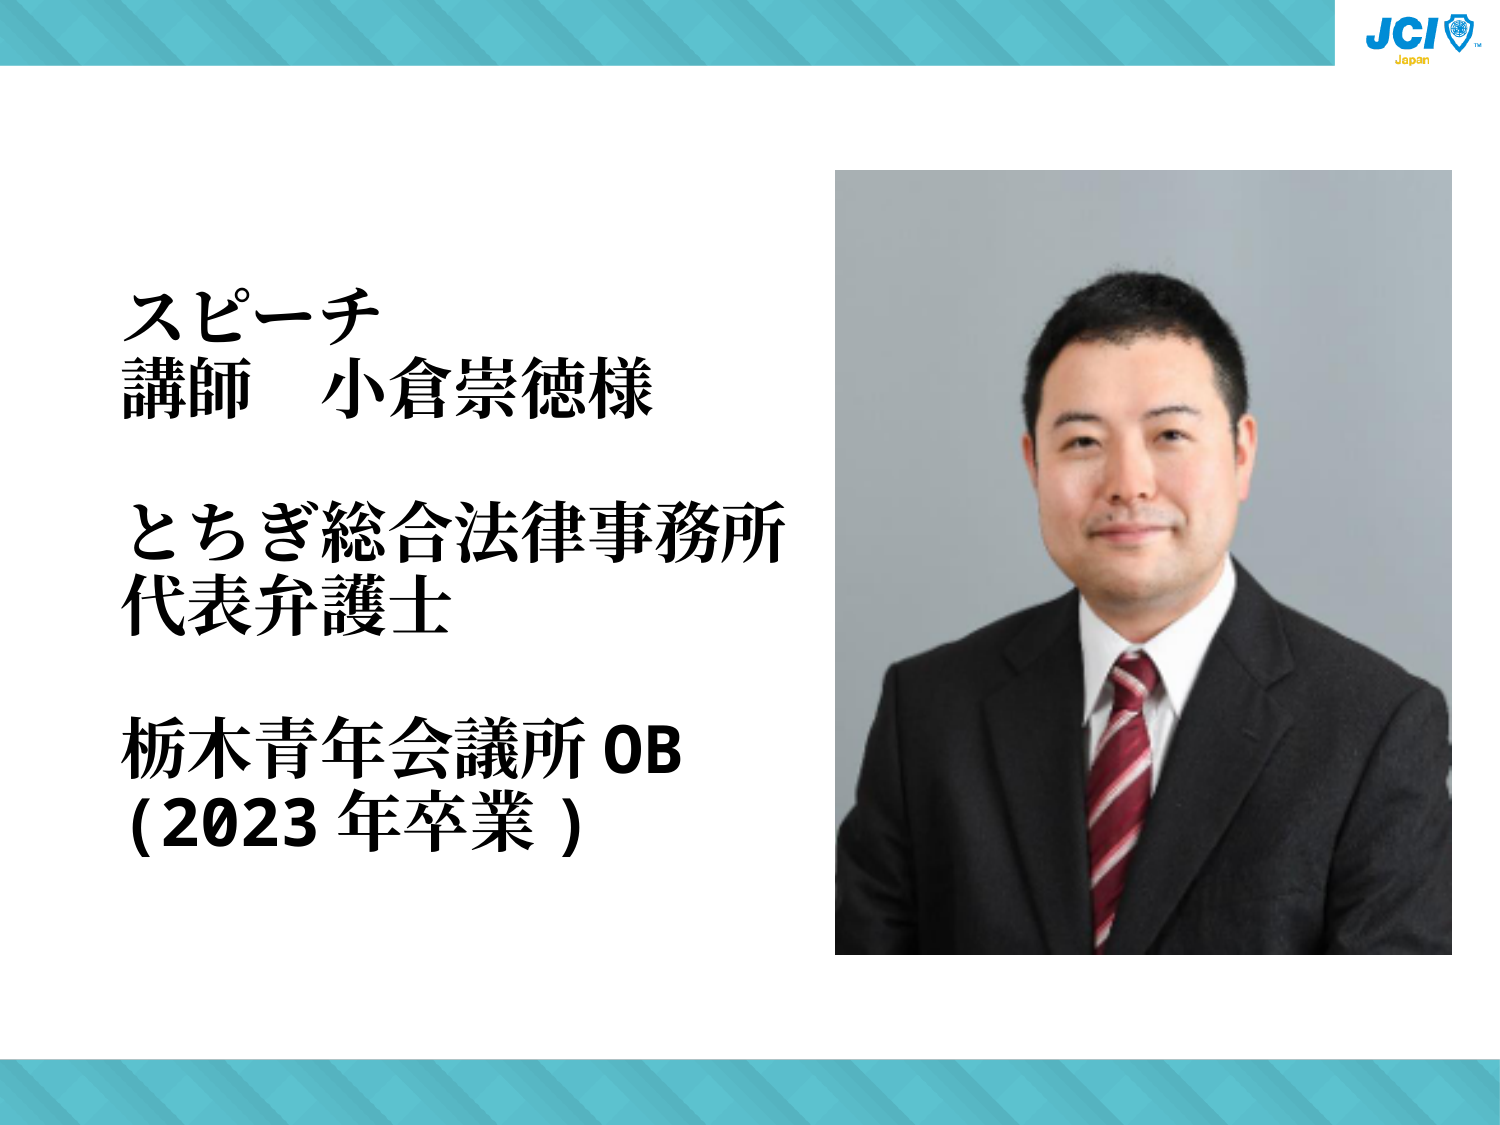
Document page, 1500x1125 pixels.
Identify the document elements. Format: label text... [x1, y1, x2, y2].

text_box スピーチ 講師 小倉崇徳様 とちぎ総合法律事務所 代表弁護士 栃木青年会議所OB (2023年卒業) [0, 170, 925, 975]
picture [0, 0, 1500, 1125]
